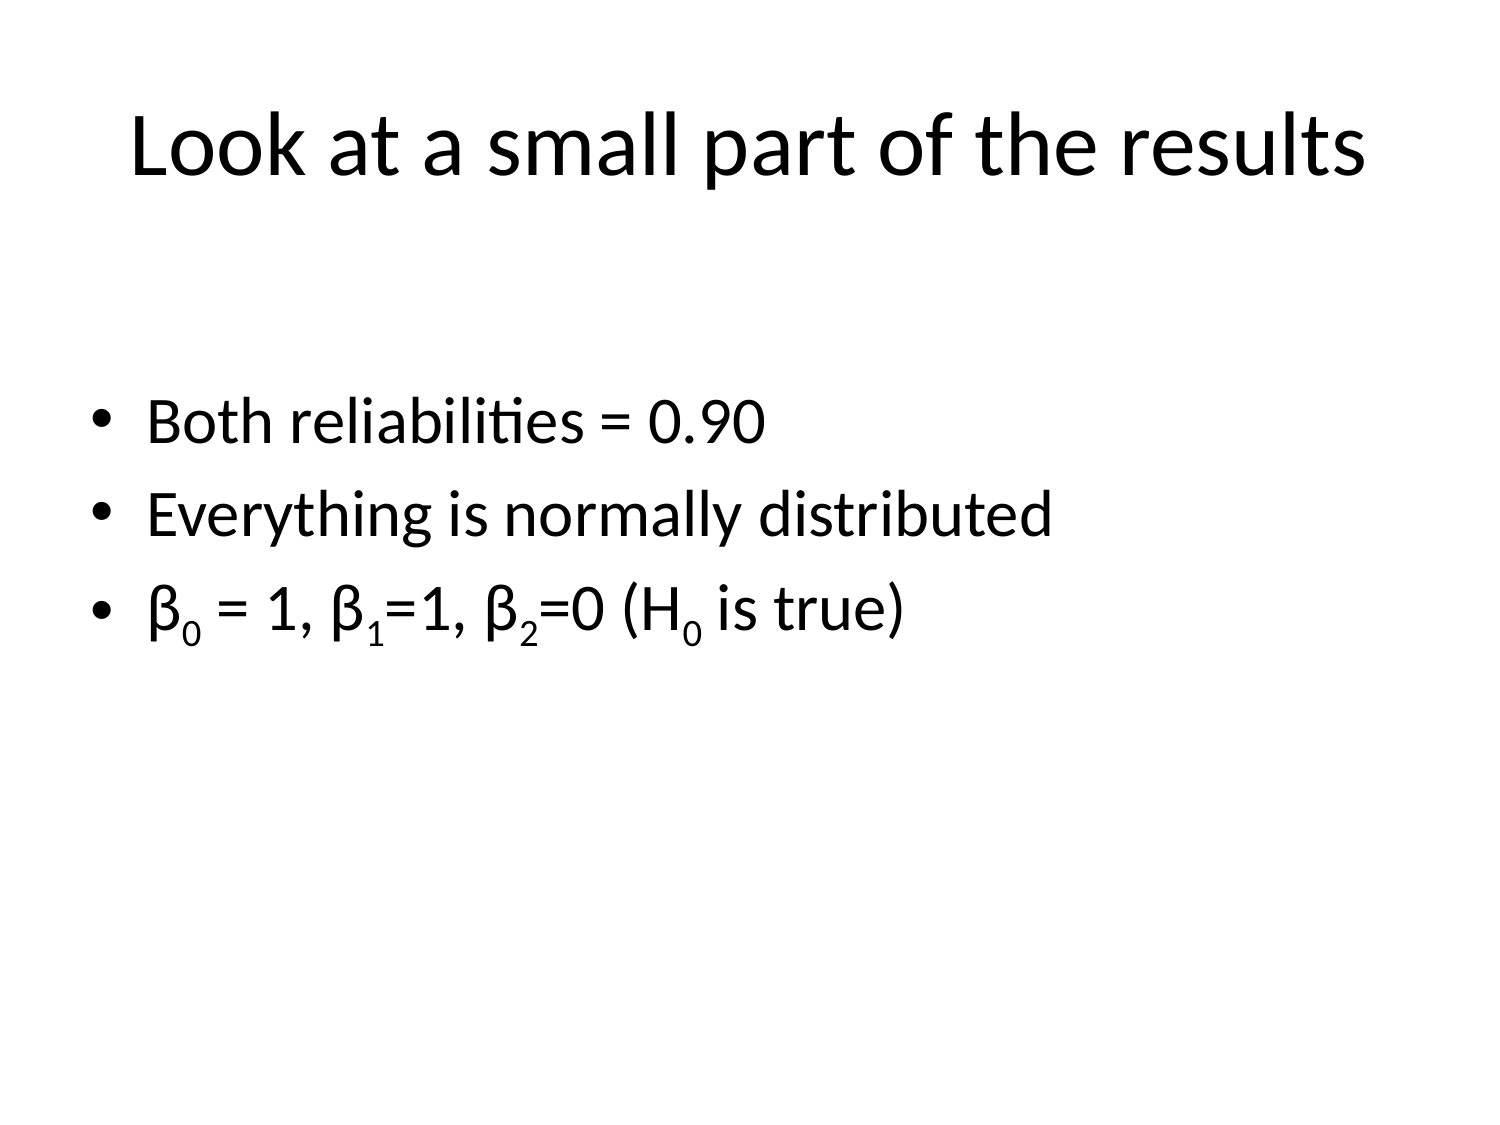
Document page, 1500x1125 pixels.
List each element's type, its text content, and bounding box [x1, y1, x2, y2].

title Look at a small part of the results [75, 45, 1425, 233]
list Both reliabilities = 0.90 Everything is normally distributed β0 = 1, β1=1, β2=0 (H0 is true) [75, 369, 1425, 880]
